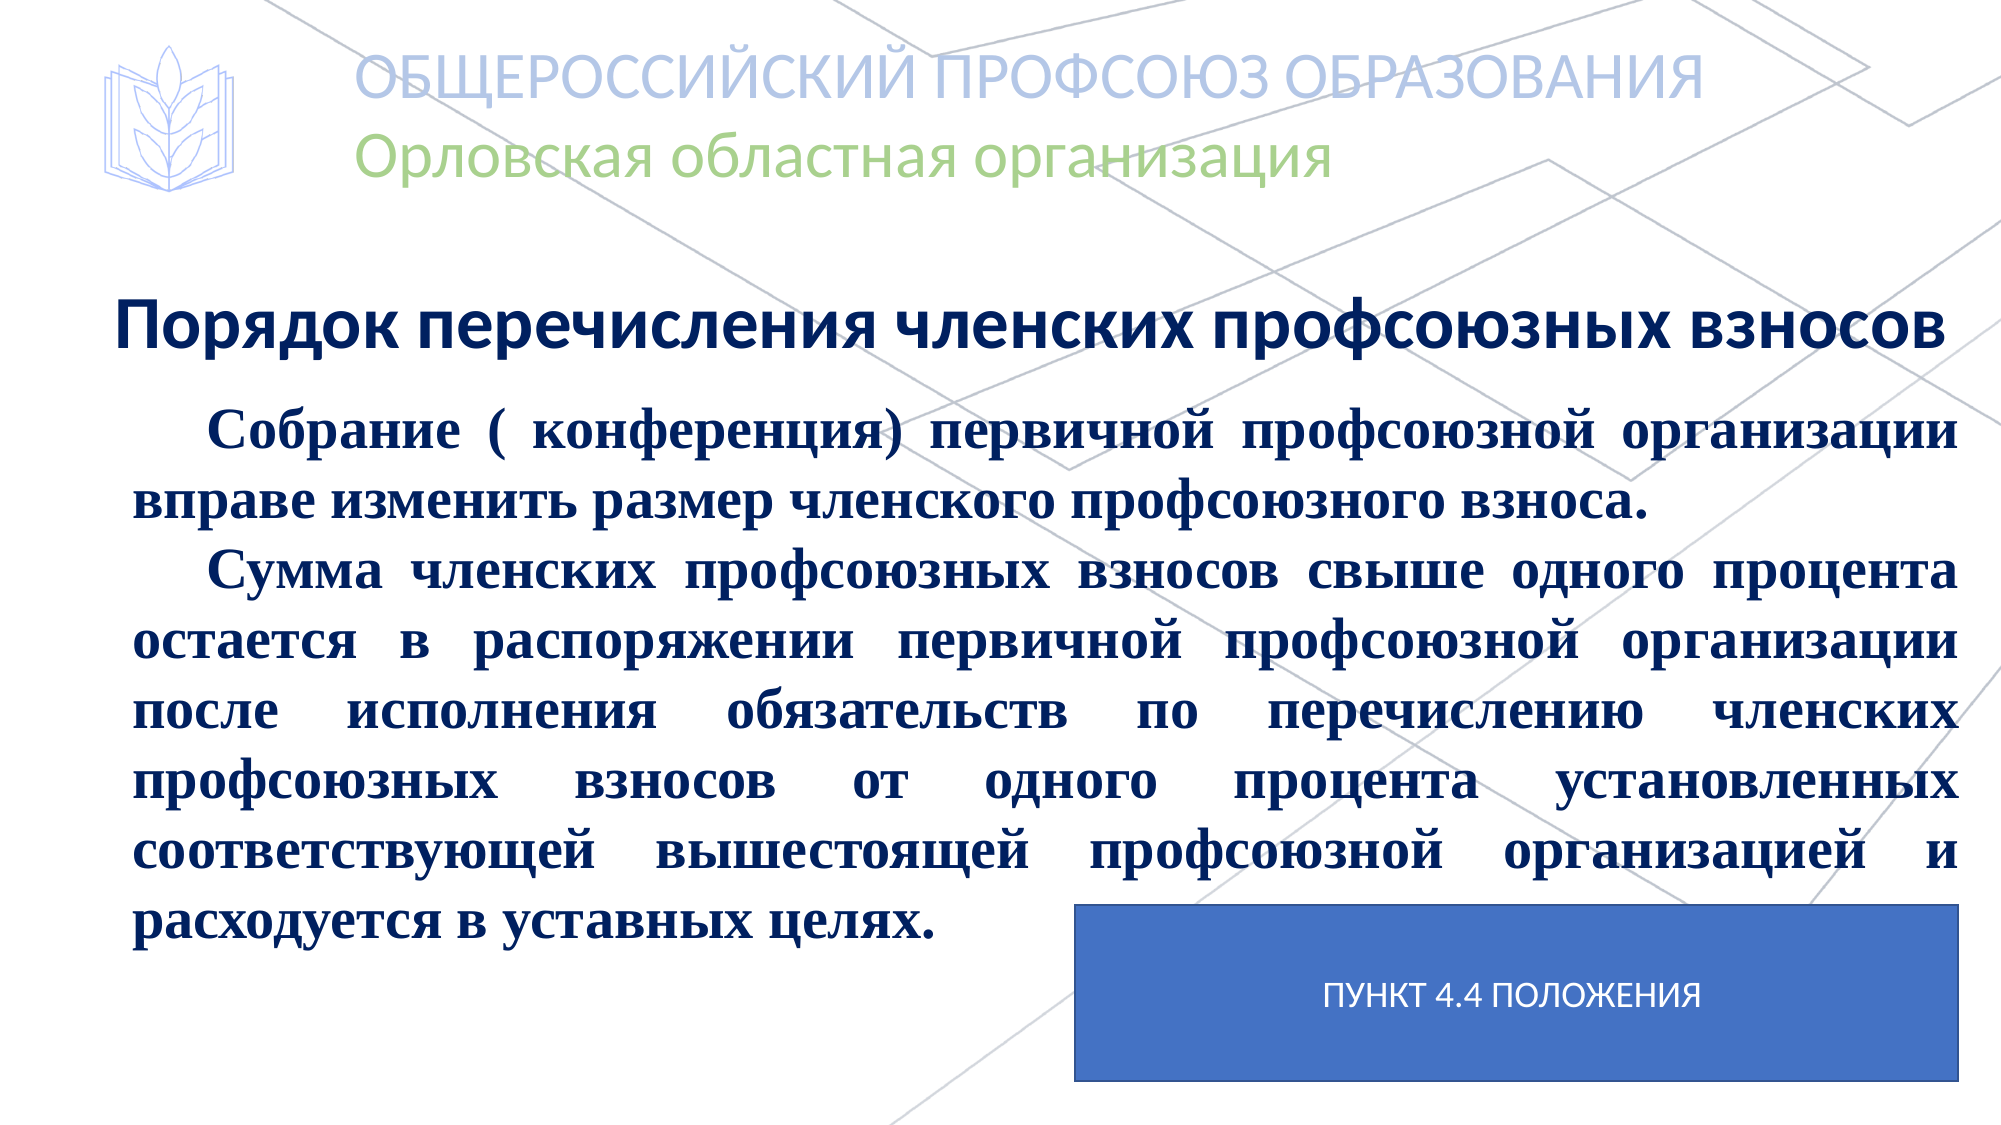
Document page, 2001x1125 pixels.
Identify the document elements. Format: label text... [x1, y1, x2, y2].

text_box Порядок перечисления членских профсоюзных взносов [99, 265, 1989, 371]
picture [78, 26, 263, 211]
text_box Собрание ( конференция) первичной профсоюзной организации вправе изменить размер членского профсоюзного взноса. Сумма членских профсоюзных взносов свыше одного процента остается в распоряжении первичной профсоюзной организации после исполнения обязательств по перечислению членских профсоюзных взносов от одного процента установленных соответствующей вышестоящей профсоюзной организацией и расходуется в уставных целях. [117, 383, 1975, 958]
text_box ПУНКТ 4.4 ПОЛОЖЕНИЯ [1074, 904, 1959, 1082]
text_box ОБЩЕРОССИЙСКИЙ ПРОФСОЮЗ ОБРАЗОВАНИЯ Орловская областная организация [354, 23, 1903, 190]
